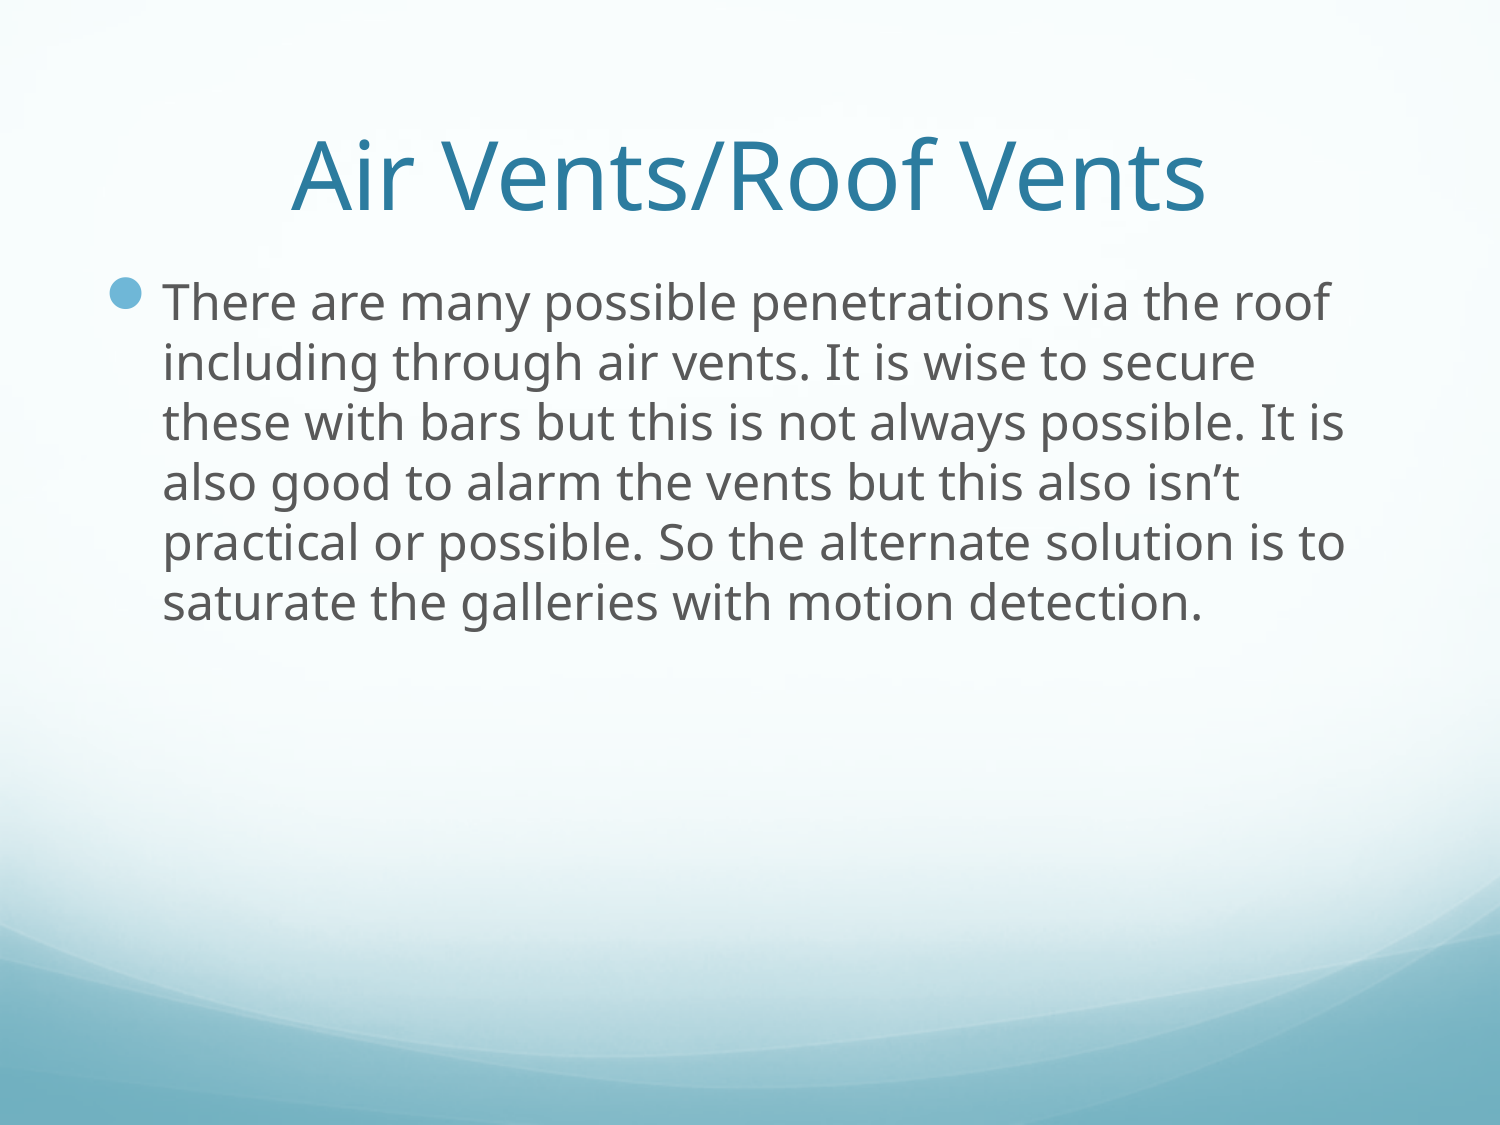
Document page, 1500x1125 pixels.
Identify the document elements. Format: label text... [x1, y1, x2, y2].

list There are many possible penetrations via the roof including through air vents. It is wise to secure these with bars but this is not always possible. It is also good to alarm the vents but this also isn’t practical or possible. So the alternate solution is to saturate the galleries with motion detection. [90, 262, 1410, 975]
title Air Vents/Roof Vents [90, 17, 1410, 237]
